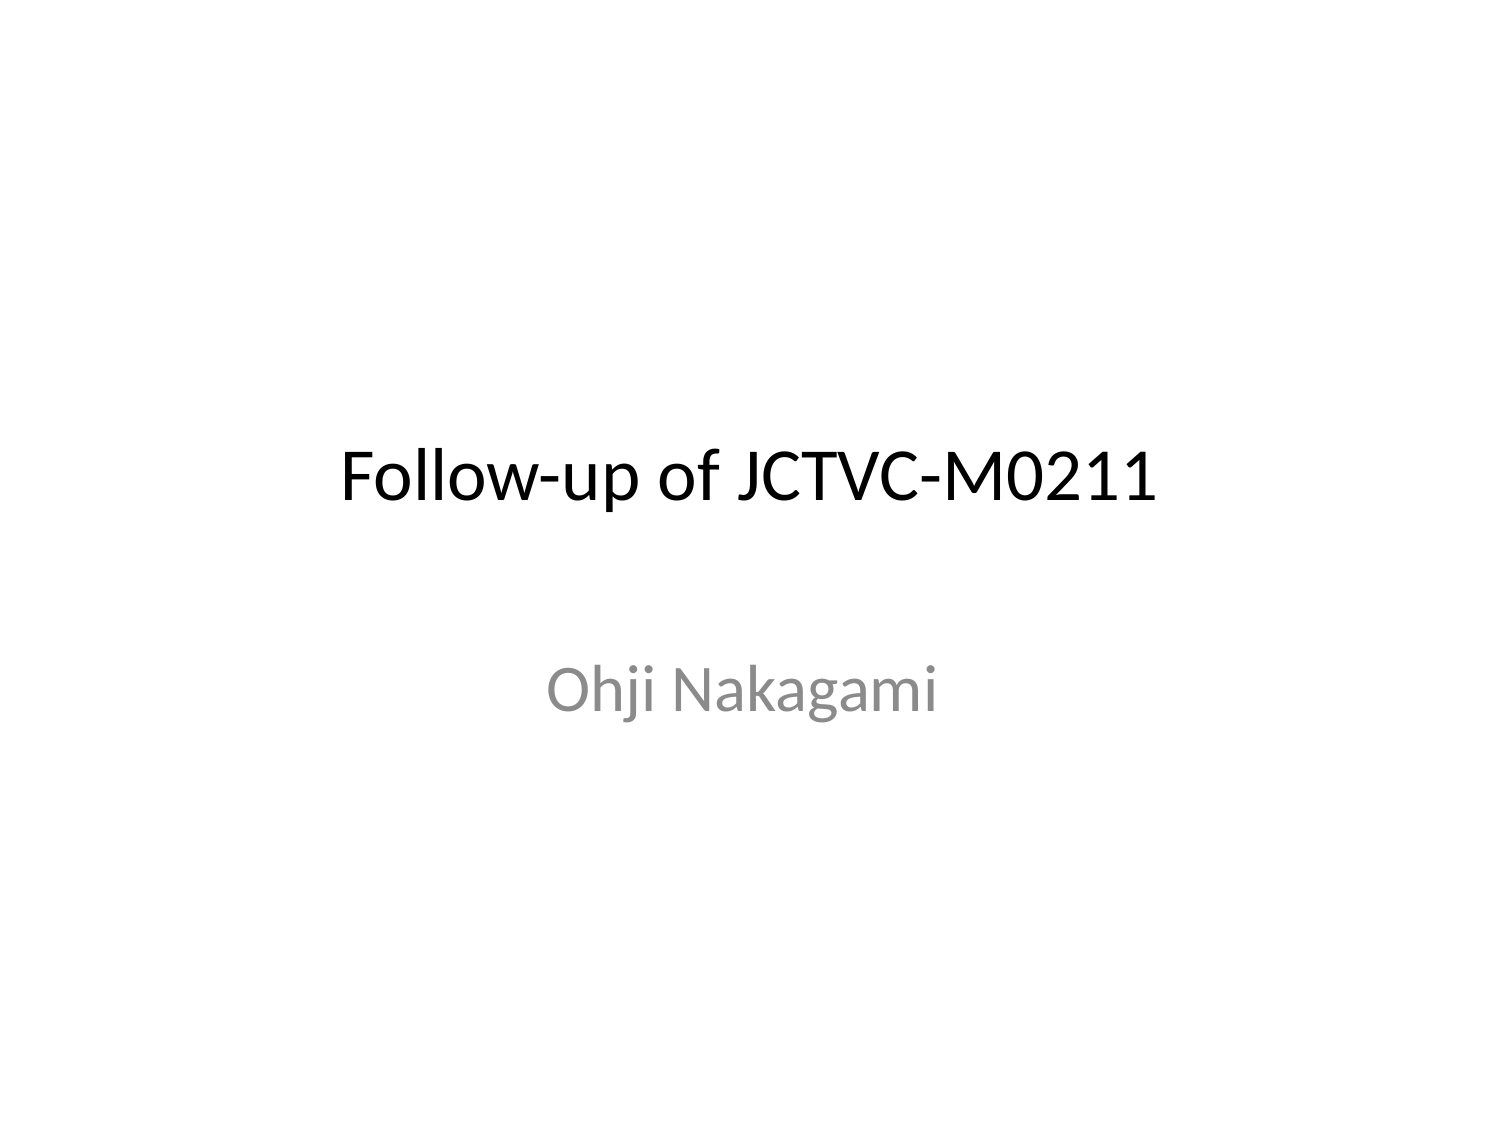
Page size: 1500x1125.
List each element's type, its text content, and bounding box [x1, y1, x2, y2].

subtitle Ohji Nakagami [225, 637, 1275, 925]
title Follow-up of JCTVC-M0211 [112, 349, 1388, 591]
